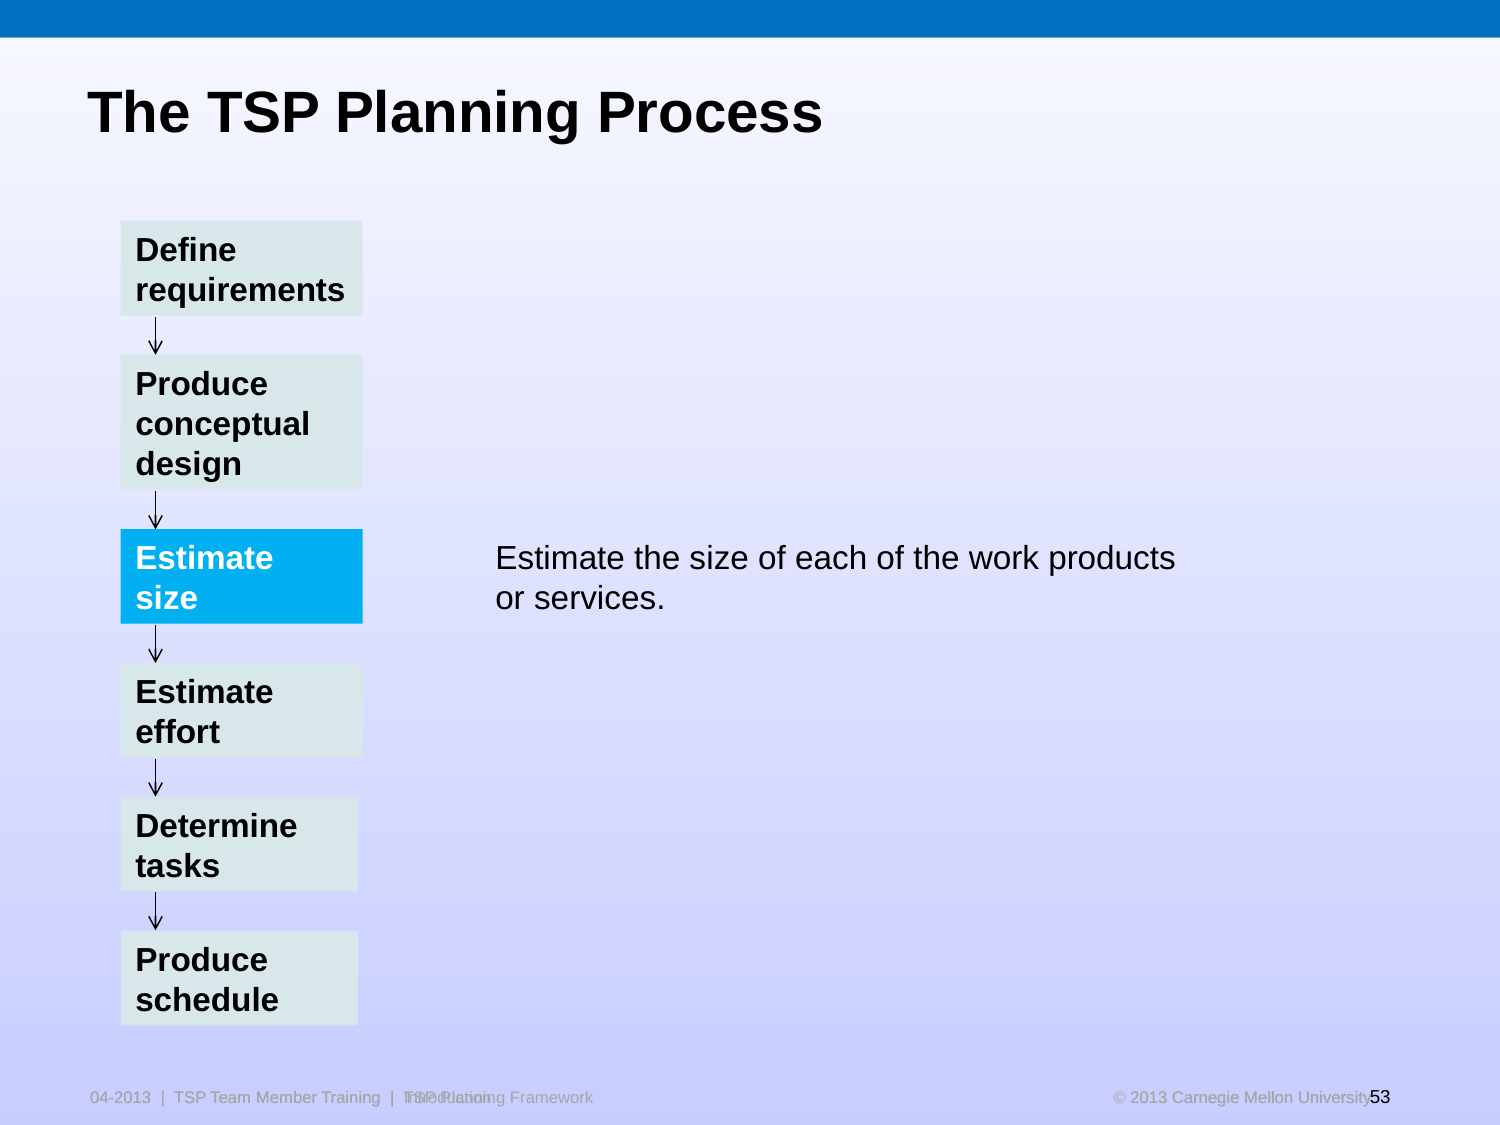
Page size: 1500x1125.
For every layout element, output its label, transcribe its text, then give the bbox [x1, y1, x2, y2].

title The TSP Planning Process [87, 87, 1439, 226]
text_box Produce schedule [120, 930, 358, 1026]
text_box Estimate the size of each of the work products or services. [480, 529, 1192, 624]
text_box Estimate size [120, 529, 363, 624]
text_box Define requirements [120, 220, 363, 316]
text_box Produce conceptual design [120, 354, 363, 490]
text_box Determine tasks [120, 796, 358, 892]
text_box Estimate effort [120, 662, 363, 758]
